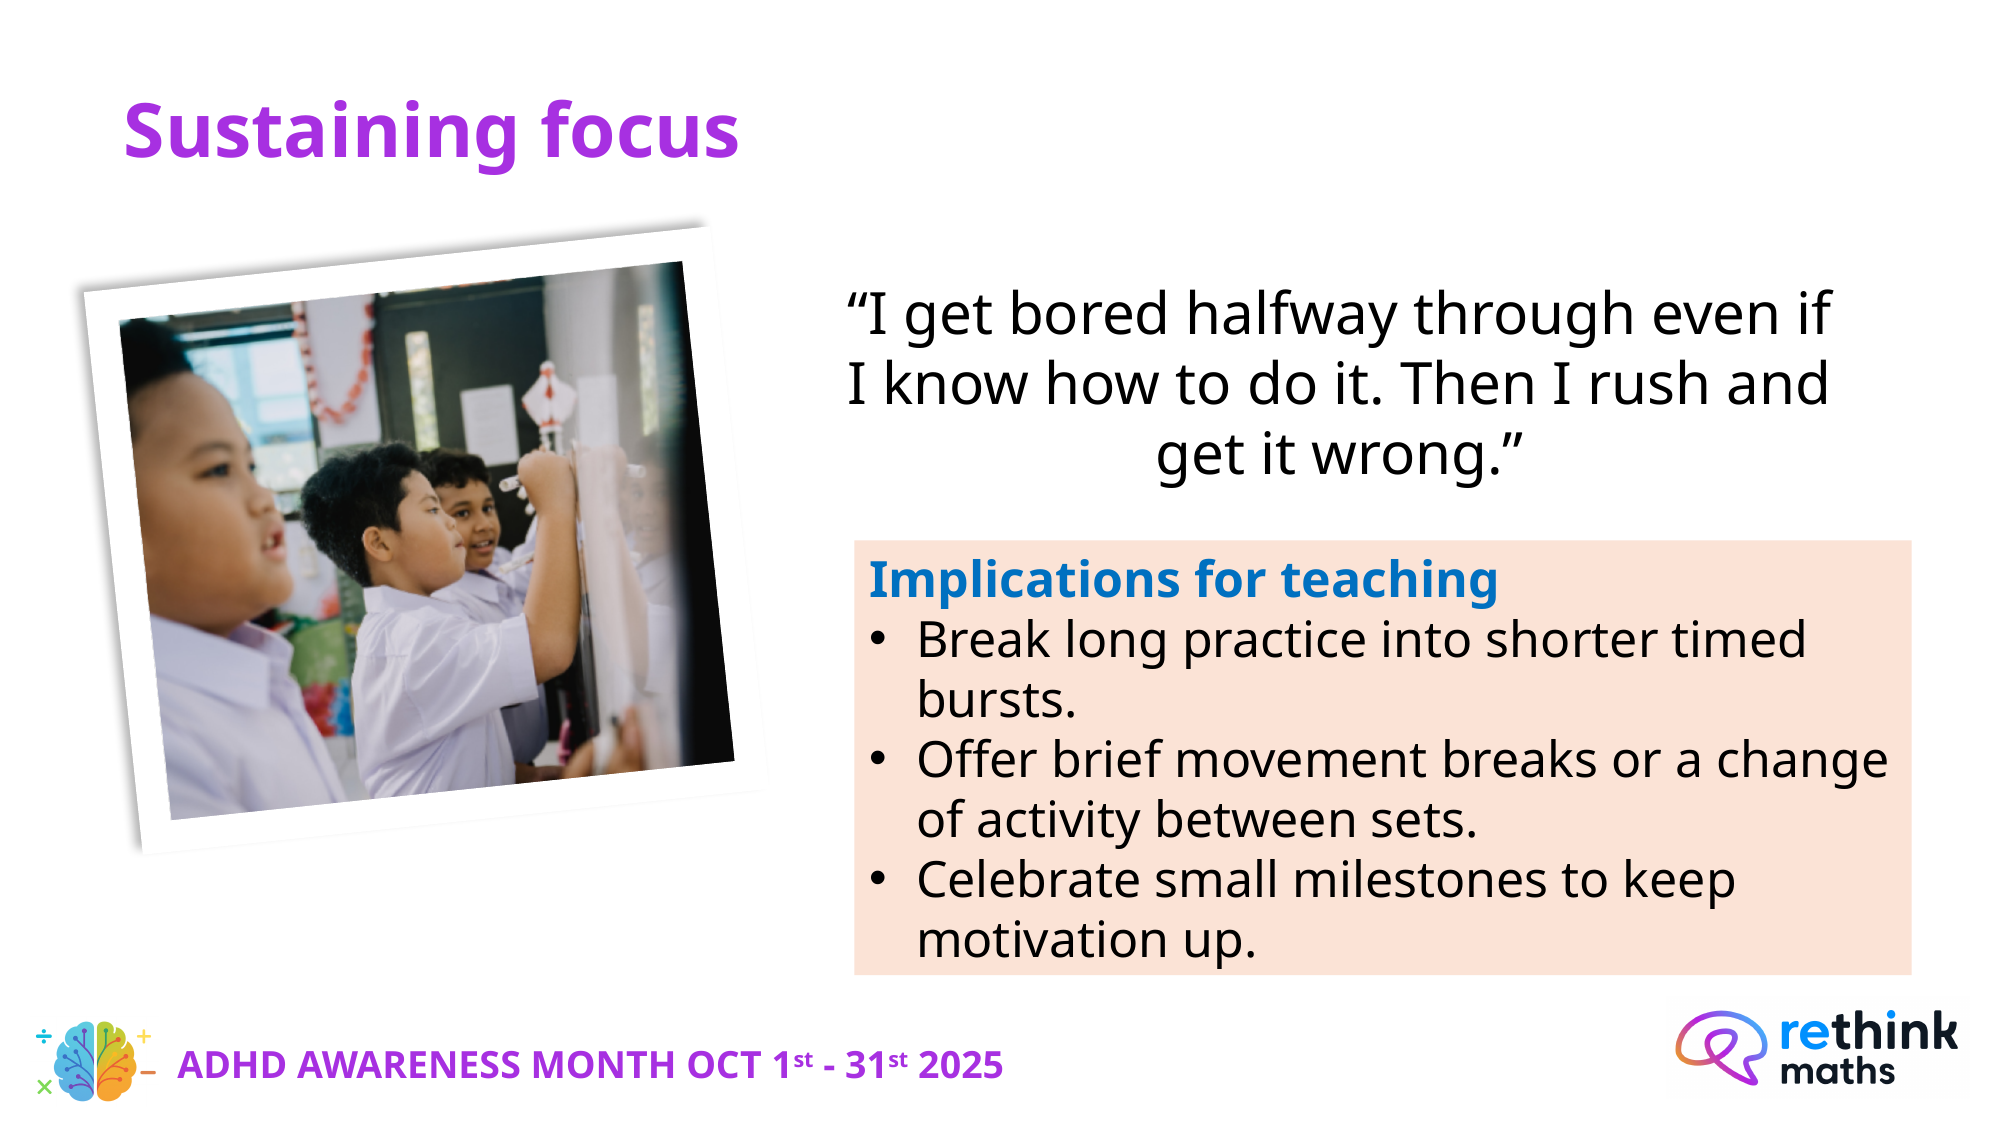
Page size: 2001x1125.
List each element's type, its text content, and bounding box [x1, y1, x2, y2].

text_box Implications for teaching Break long practice into shorter timed bursts. Offer brief movement breaks or a change of activity between sets. Celebrate small milestones to keep motivation up. [854, 540, 1912, 976]
picture [29, 1015, 160, 1108]
text_box Sustaining focus [108, 75, 1536, 180]
text_box “I get bored halfway through even if I know how to do it. Then I rush and get it wrong.” [822, 268, 1858, 494]
text_box ADHD AWARENESS MONTH OCT 1st - 31st 2025 [162, 1033, 1170, 1094]
picture [1665, 995, 1971, 1099]
picture [120, 262, 734, 820]
